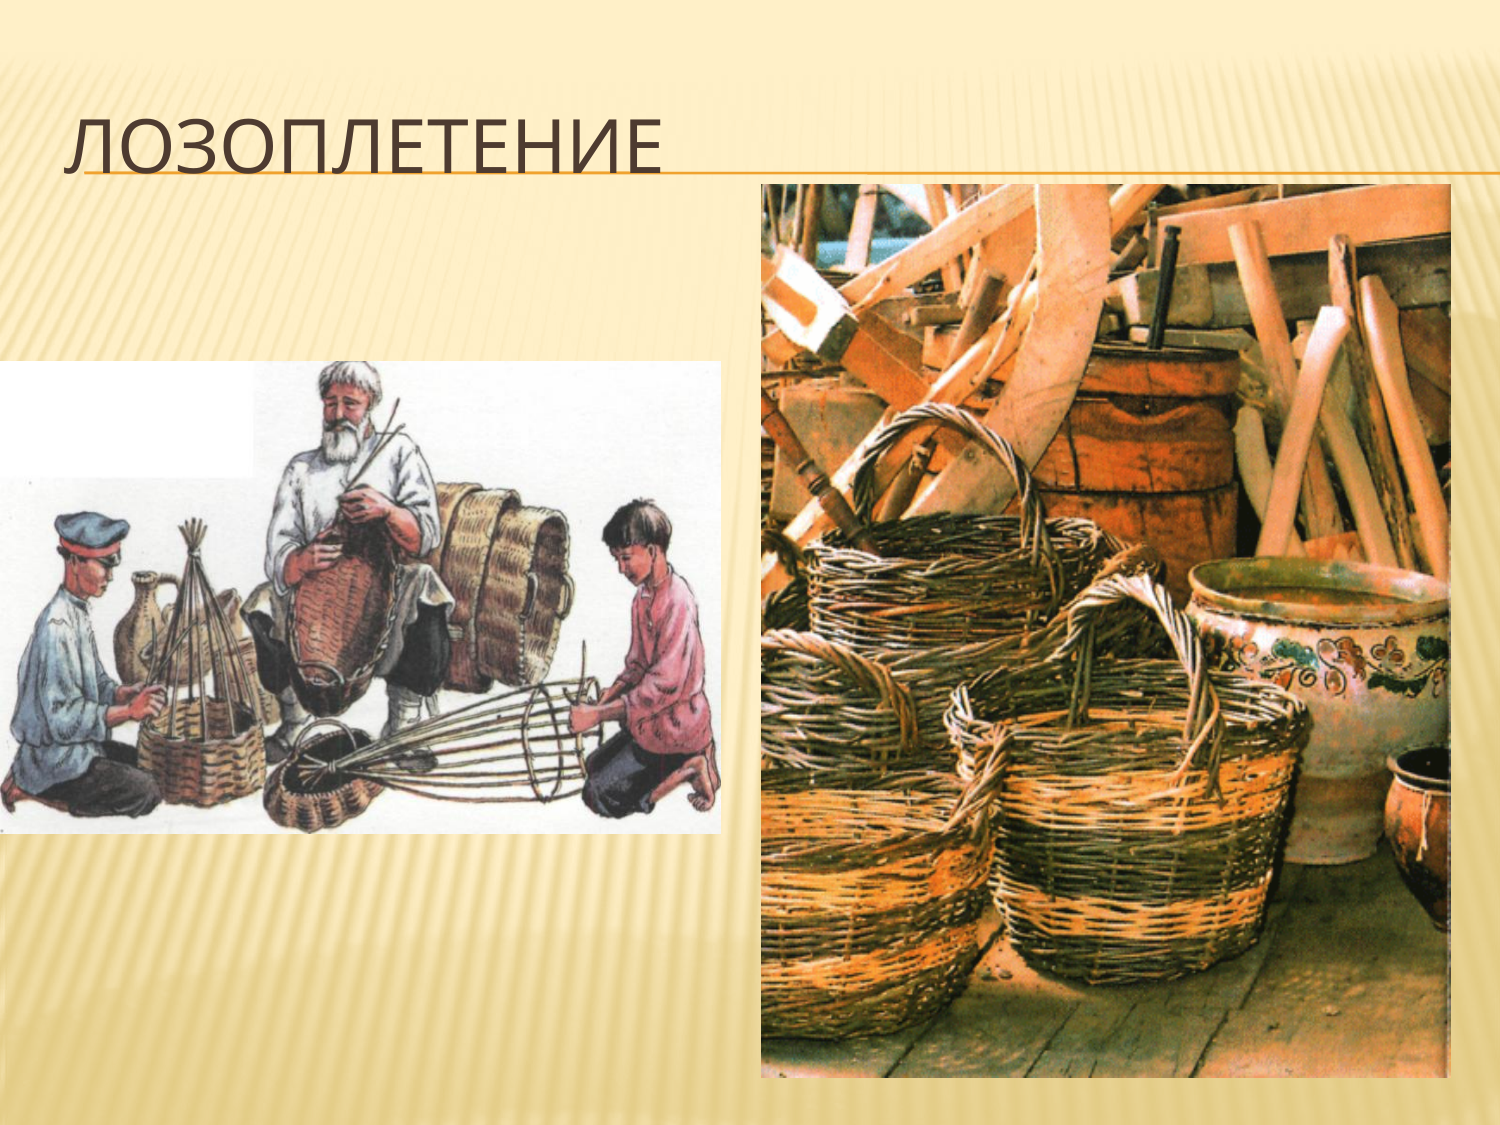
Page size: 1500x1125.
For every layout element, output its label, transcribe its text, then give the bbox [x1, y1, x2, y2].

title Лозоплетение [50, 75, 1475, 213]
picture [761, 184, 1451, 1079]
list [0, 361, 721, 835]
